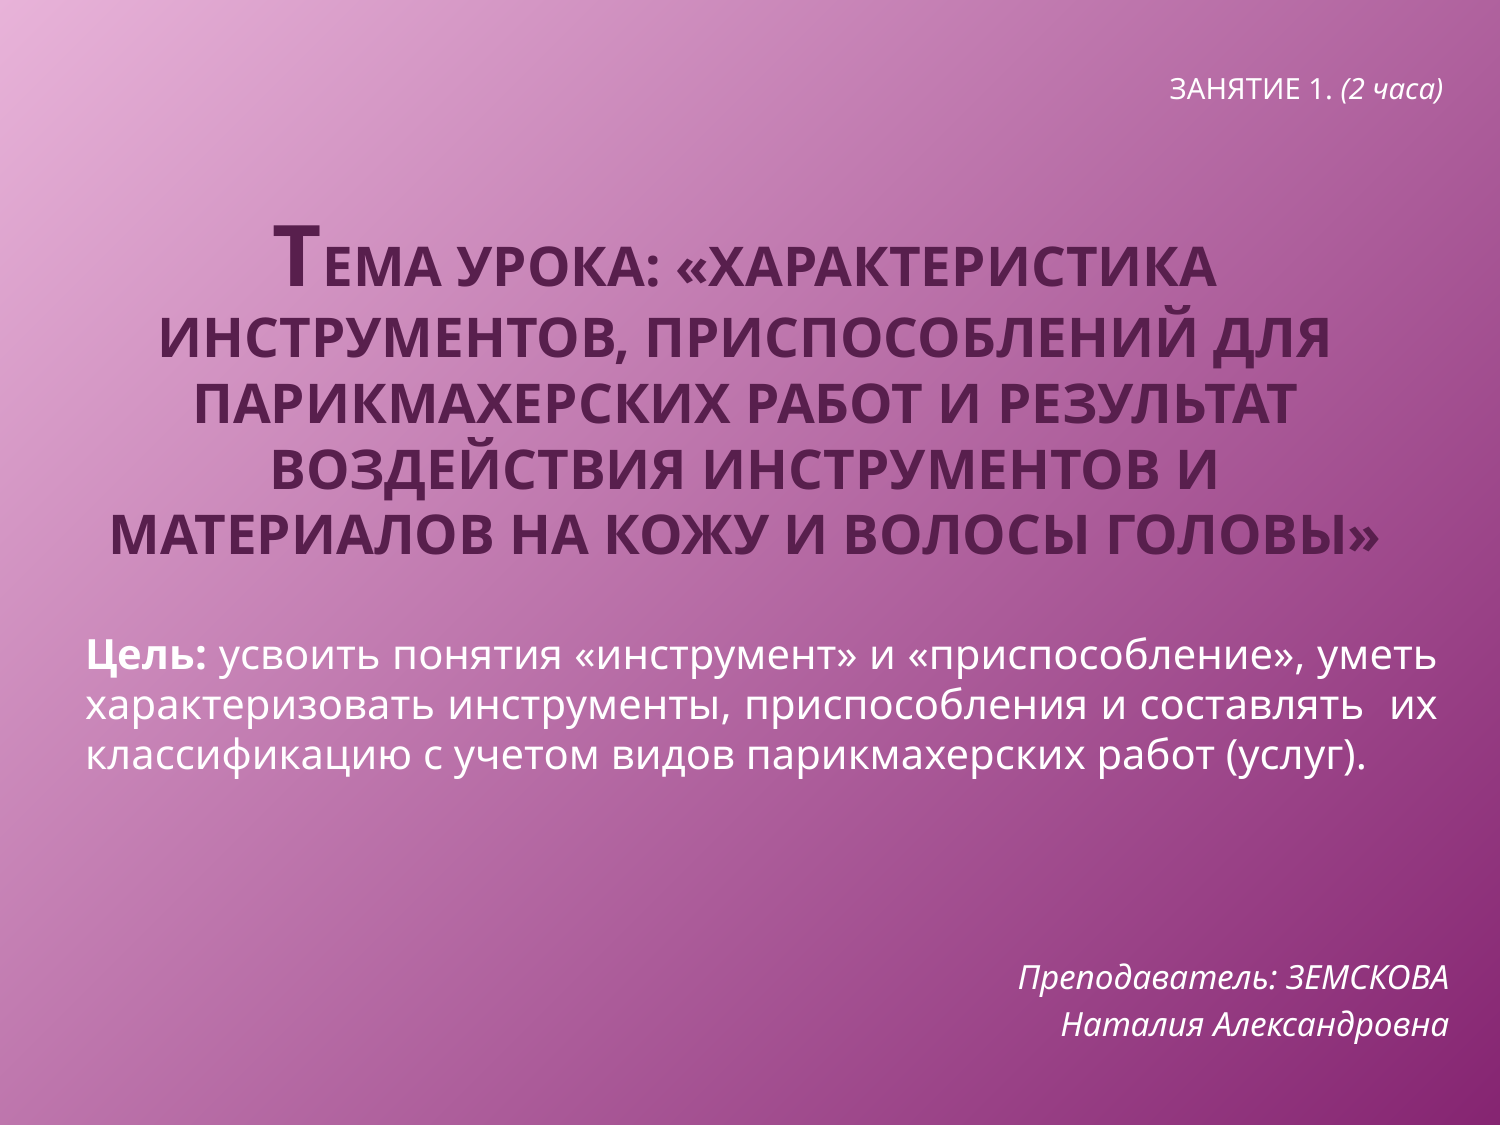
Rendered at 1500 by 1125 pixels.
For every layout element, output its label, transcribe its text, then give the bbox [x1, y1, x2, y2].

text_box Цель: усвоить понятия «инструмент» и «приспособление», уметь характеризовать инструменты, приспособления и составлять их классификацию с учетом видов парикмахерских работ (услуг). [70, 620, 1454, 786]
title Тема урока: «Характеристика инструментов, приспособлений для парикмахерских работ и результат воздействия инструментов и материалов на кожу и волосы головы» [70, 199, 1421, 620]
subtitle Преподаватель: ЗЕМСКОВА Наталия Александровна [996, 949, 1465, 1055]
text_box ЗАНЯТИЕ 1. (2 часа) [1146, 56, 1467, 119]
